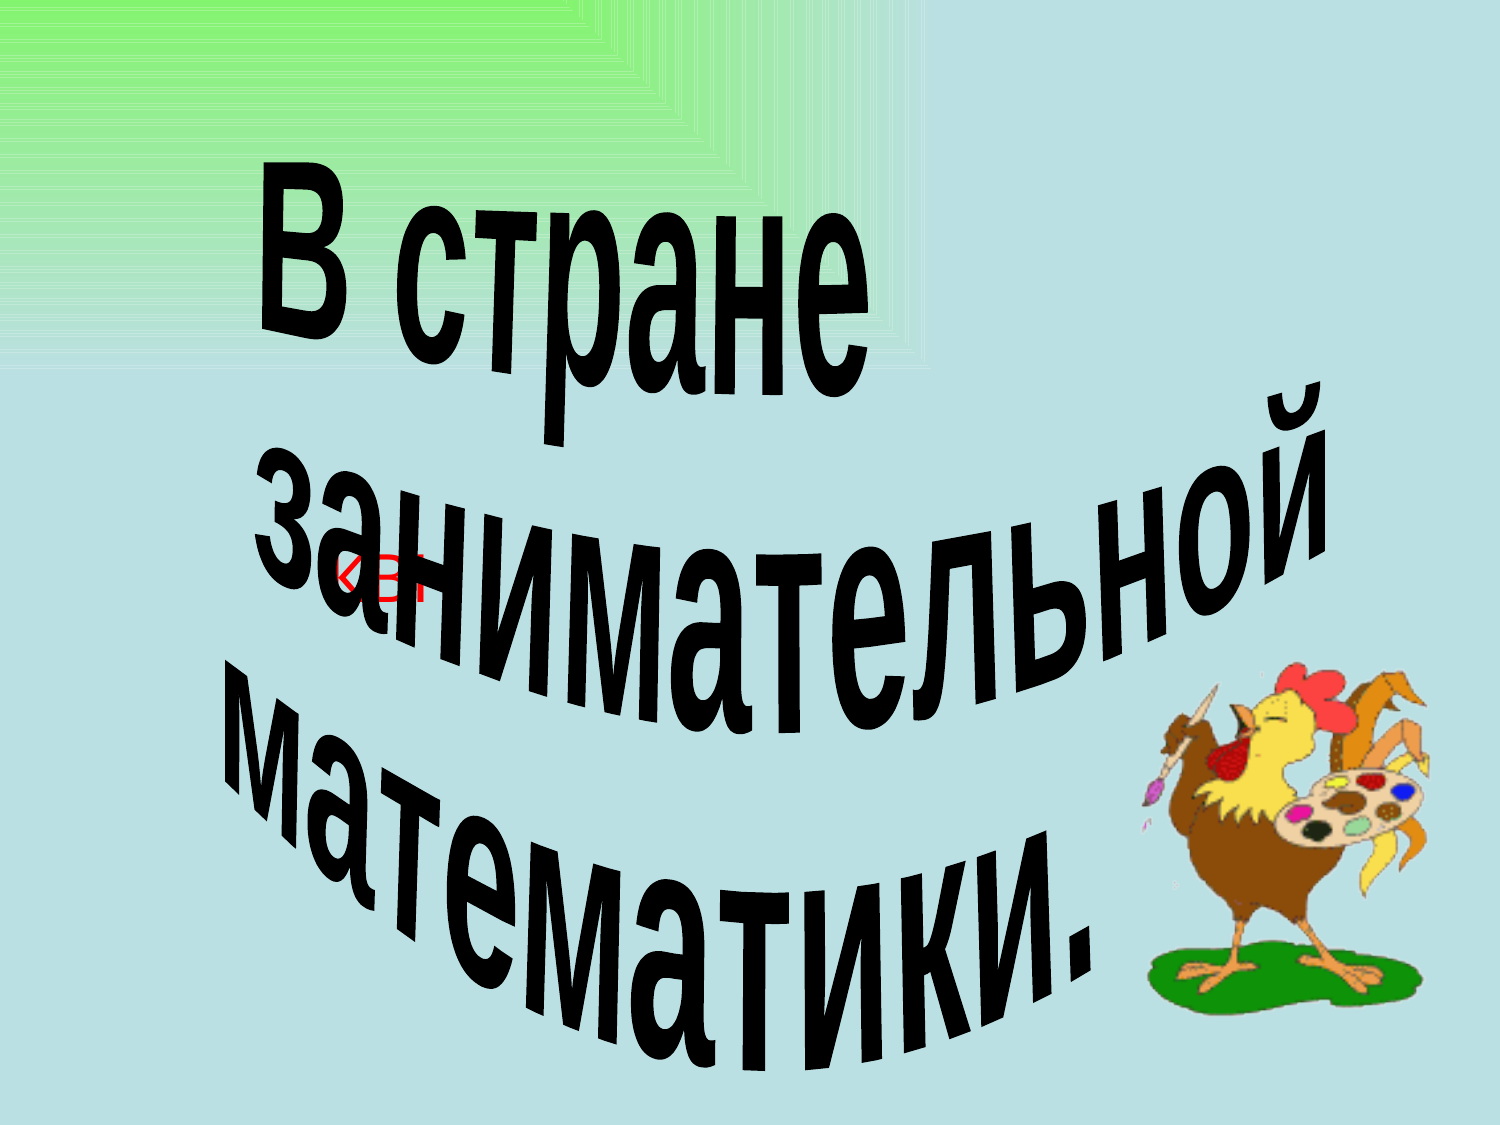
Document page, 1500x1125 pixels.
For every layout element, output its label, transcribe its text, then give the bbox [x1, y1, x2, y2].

text_box [99, 900, 765, 961]
subtitle КВН [74, 537, 713, 788]
picture [1137, 649, 1439, 1026]
